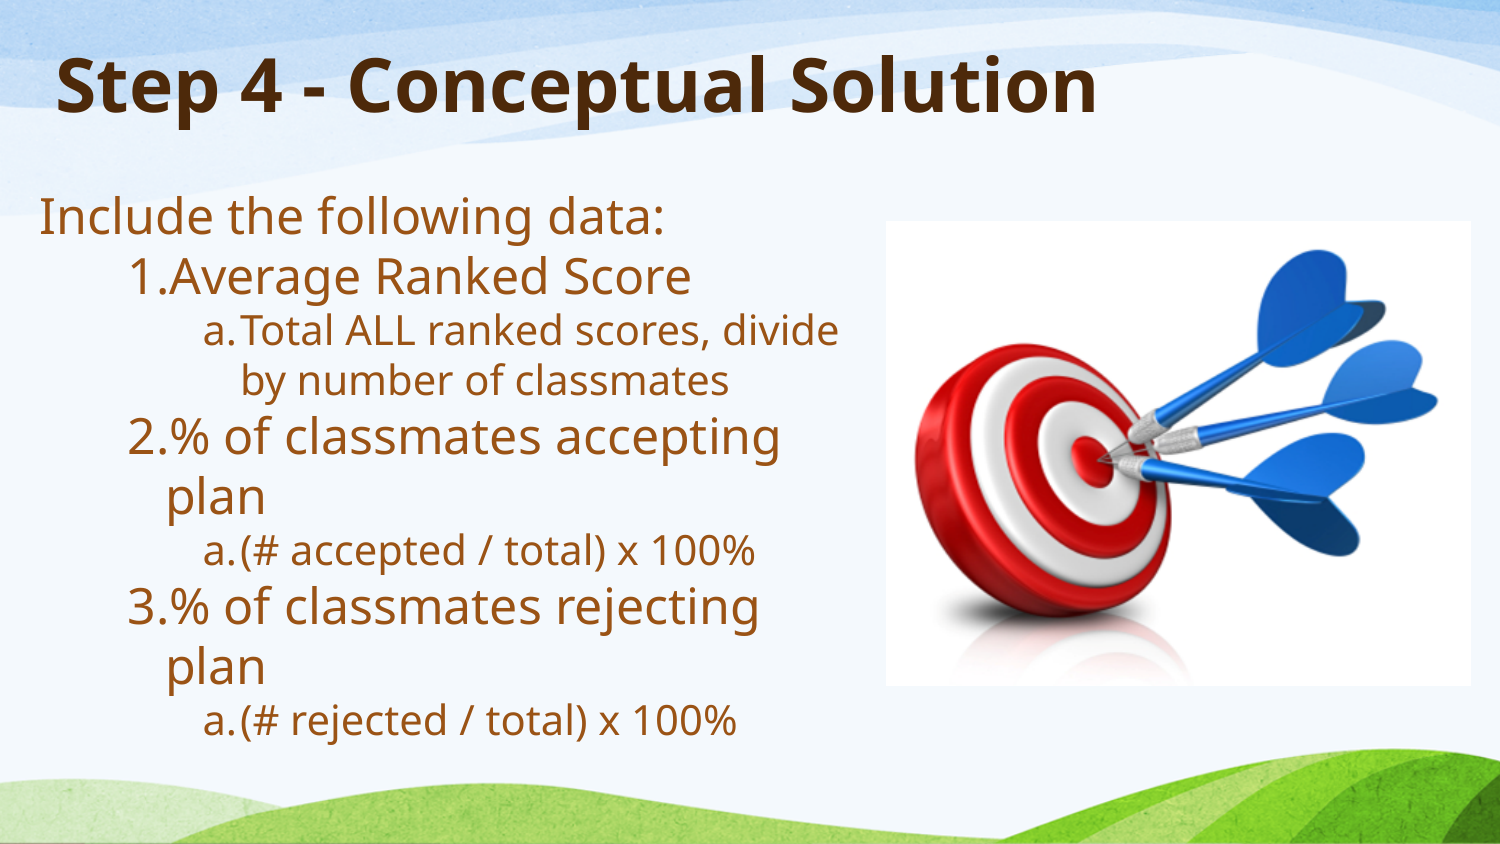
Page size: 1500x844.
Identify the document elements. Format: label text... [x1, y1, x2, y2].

picture [208, 728, 218, 732]
list Include the following data: Average Ranked Score Total ALL ranked scores, divide by number of classmates % of classmates accepting plan (# accepted / total) x 100% % of classmates rejecting plan (# rejected / total) x 100% [0, 169, 887, 728]
picture [0, 0, 1500, 844]
title Step 4 - Conceptual Solution [40, 49, 1126, 144]
